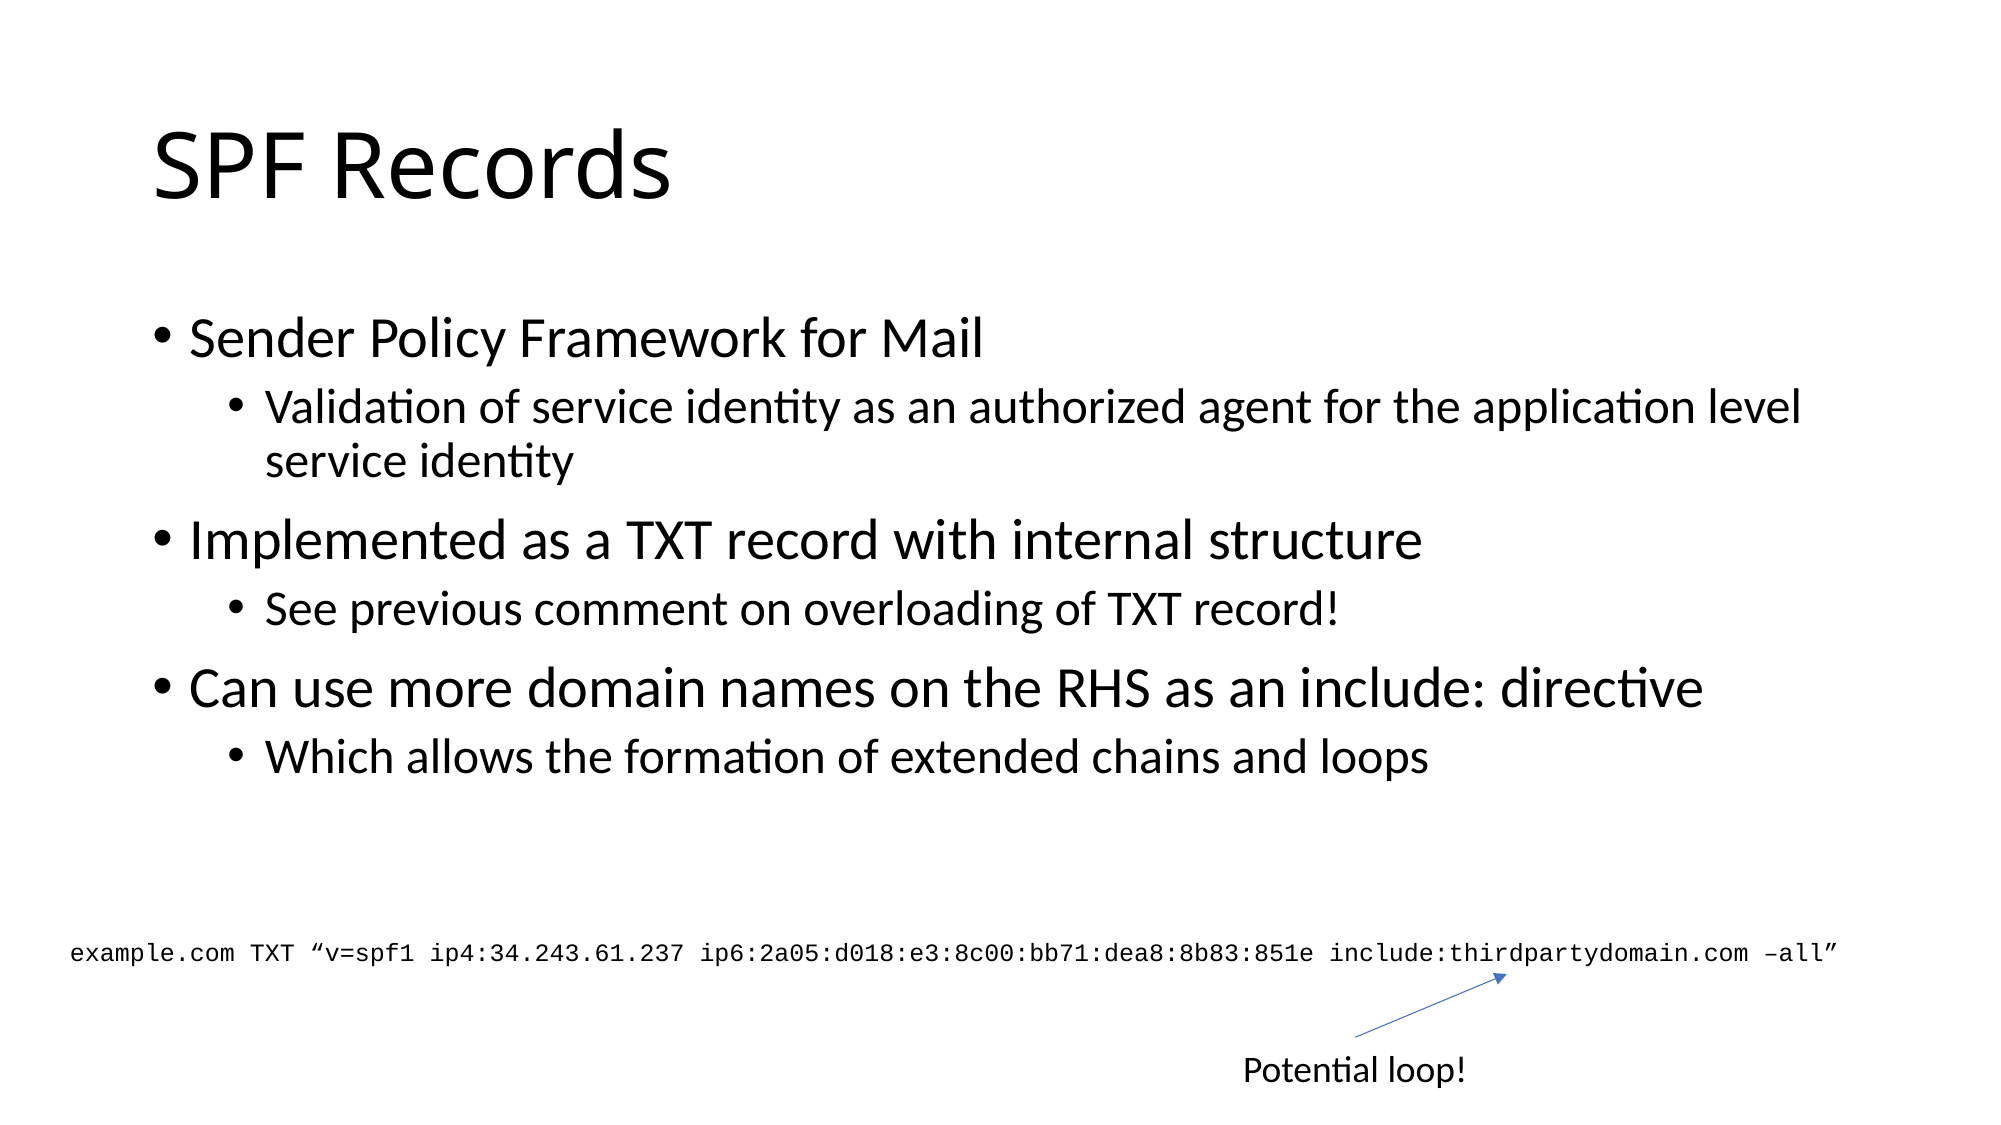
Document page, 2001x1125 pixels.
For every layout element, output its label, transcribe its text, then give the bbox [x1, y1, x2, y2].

list Sender Policy Framework for Mail Validation of service identity as an authorized agent for the application level service identity Implemented as a TXT record with internal structure See previous comment on overloading of TXT record! Can use more domain names on the RHS as an include: directive Which allows the formation of extended chains and loops [137, 299, 1863, 1014]
text_box Potential loop! [1228, 1037, 1483, 1097]
title SPF Records [137, 59, 1863, 278]
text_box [1355, 973, 1507, 1038]
text_box example.com TXT “v=spf1 ip4:34.243.61.237 ip6:2a05:d018:e3:8c00:bb71:dea8:8b83:851e include:thirdpartydomain.com –all” [55, 928, 1855, 974]
